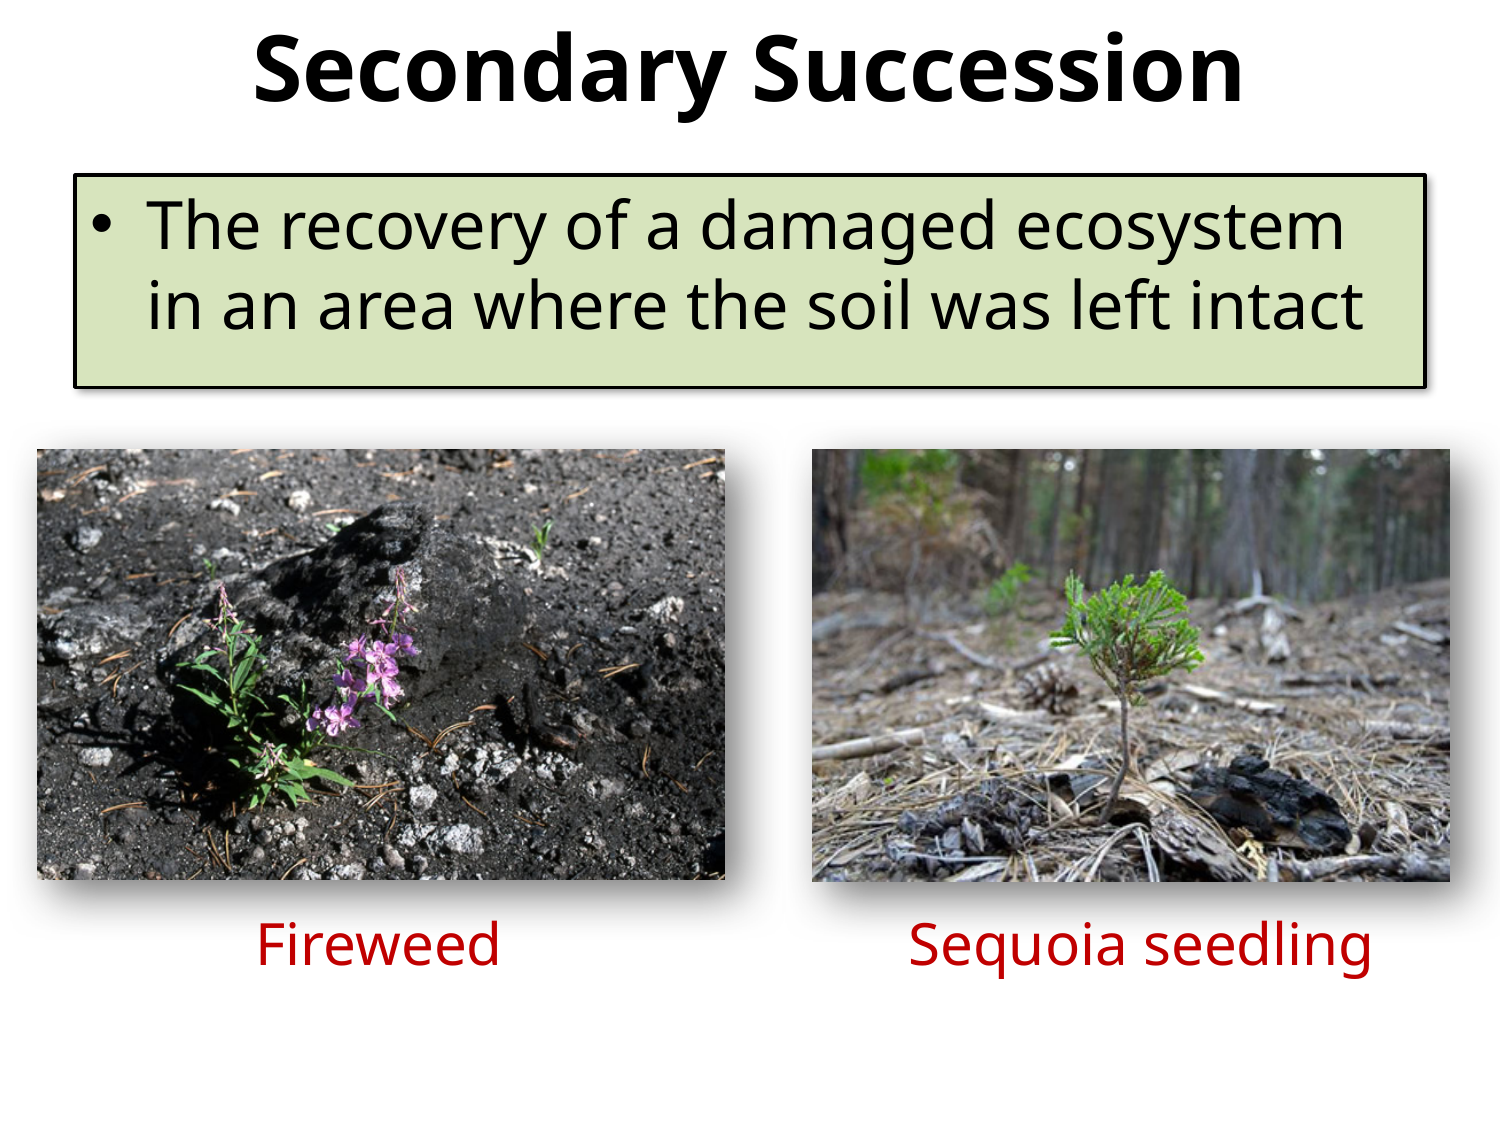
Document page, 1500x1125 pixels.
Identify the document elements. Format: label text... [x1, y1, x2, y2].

title Secondary Succession [75, 0, 1425, 130]
text_box Sequoia seedling [893, 900, 1389, 985]
picture [812, 449, 1451, 883]
picture [37, 449, 726, 880]
list The recovery of a damaged ecosystem in an area where the soil was left intact [75, 174, 1425, 388]
text_box Fireweed [240, 900, 518, 985]
